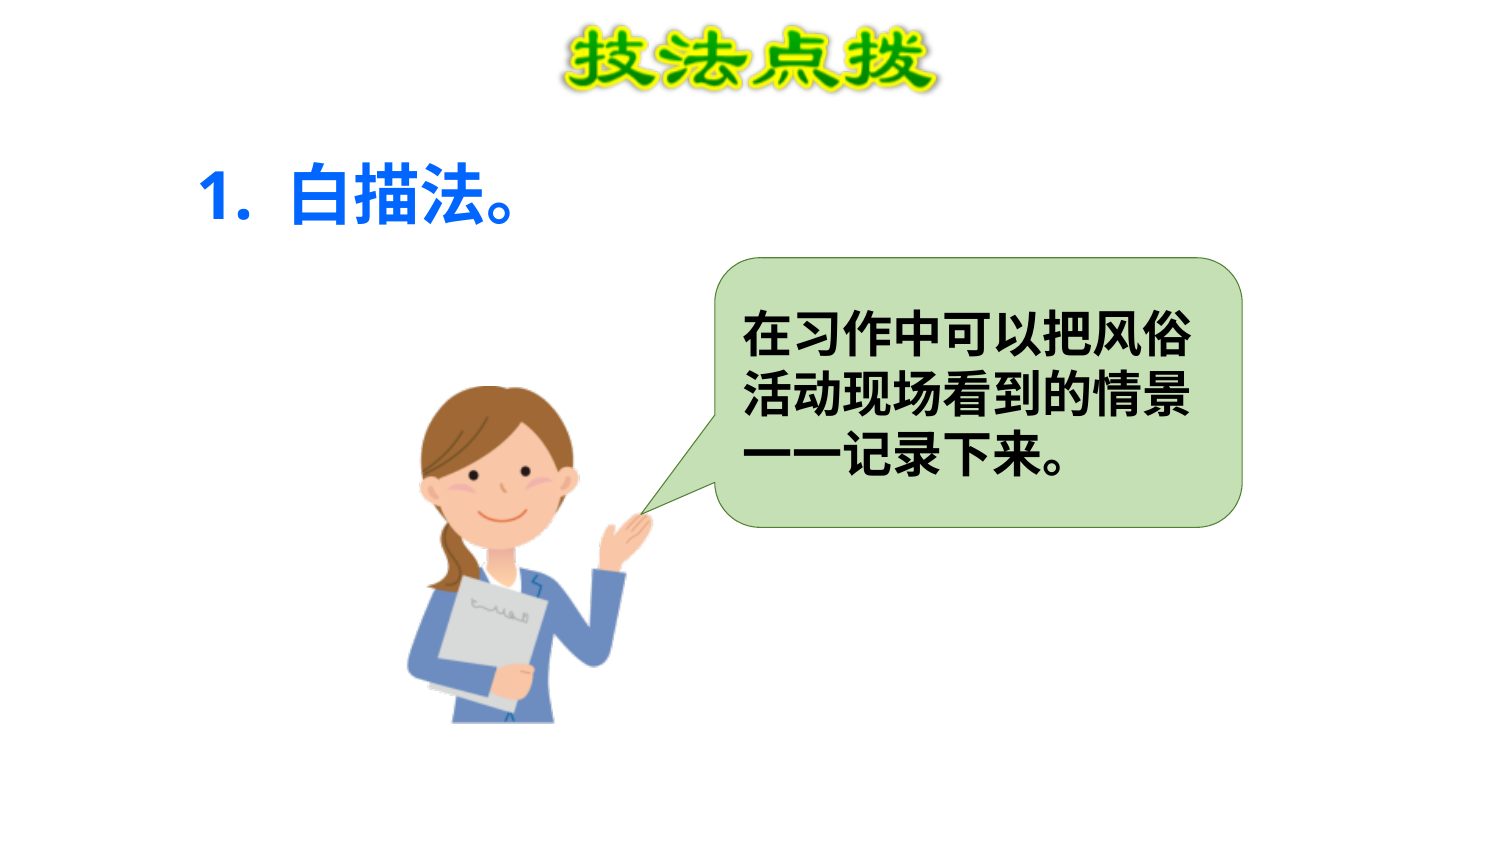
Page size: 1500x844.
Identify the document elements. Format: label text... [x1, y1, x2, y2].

text_box 在习作中可以把风俗活动现场看到的情景一一记录下来。 [697, 257, 1243, 528]
picture [498, 13, 1001, 116]
picture [351, 386, 697, 727]
text_box 1. 白描法。 [163, 105, 1442, 241]
